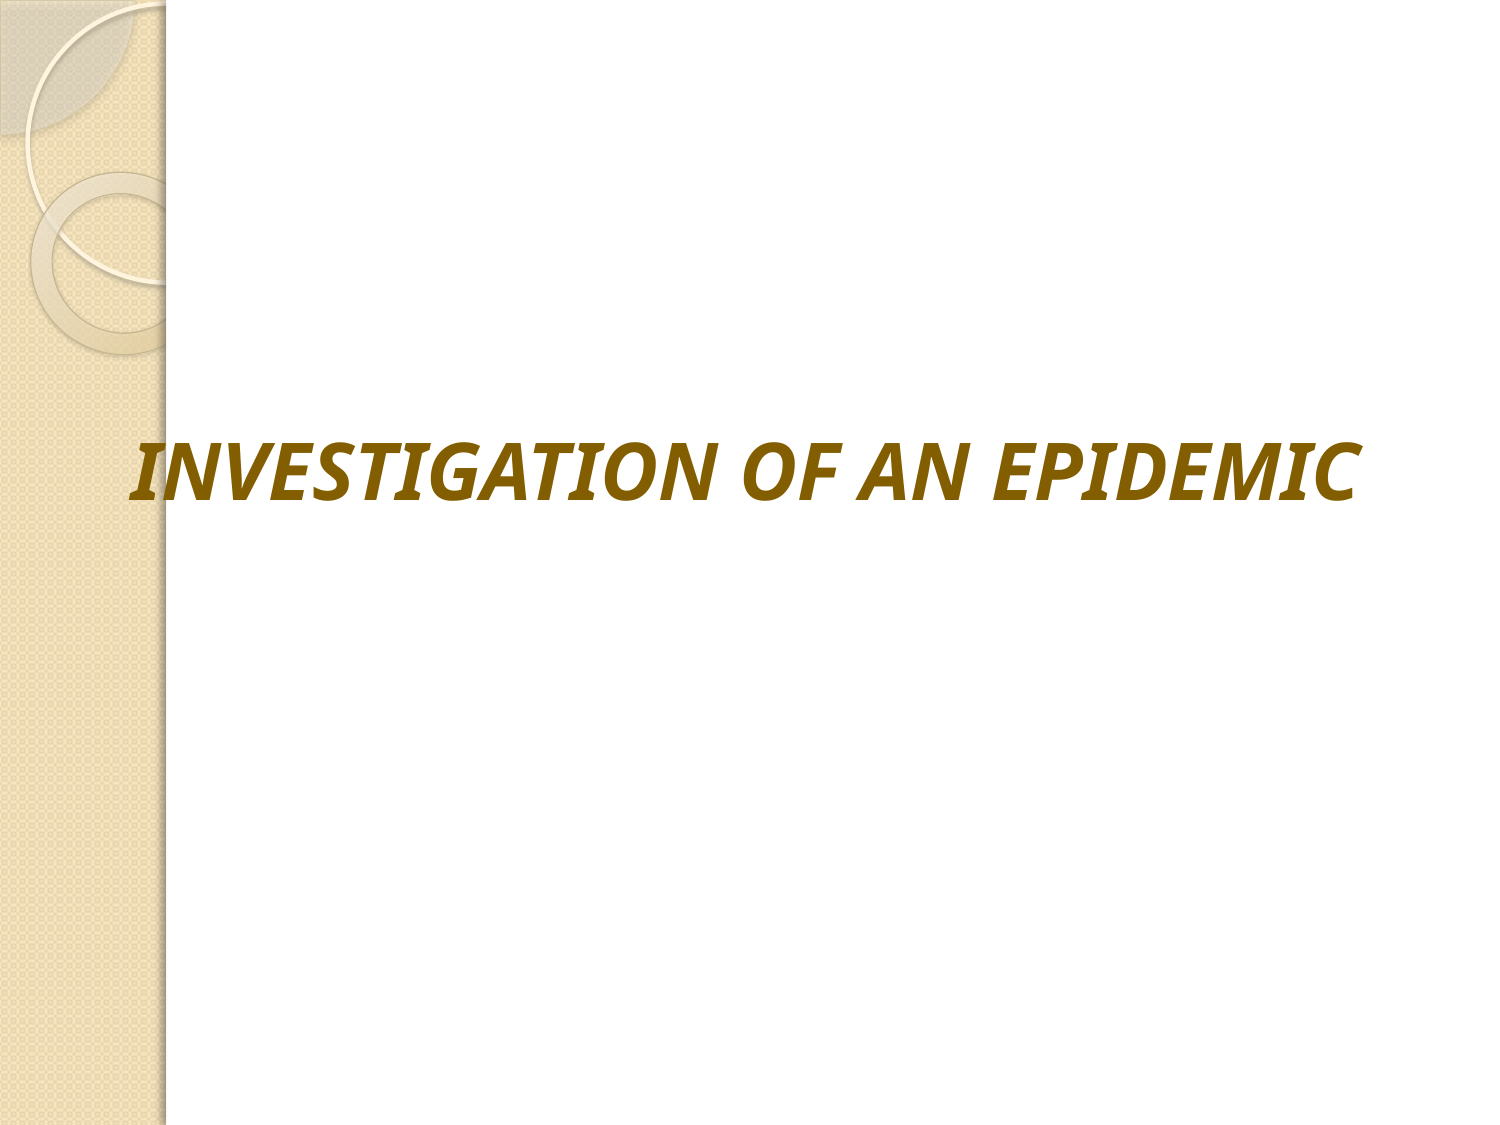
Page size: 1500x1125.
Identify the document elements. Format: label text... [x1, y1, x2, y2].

title INVESTIGATION OF AN EPIDEMIC [75, 375, 1438, 563]
